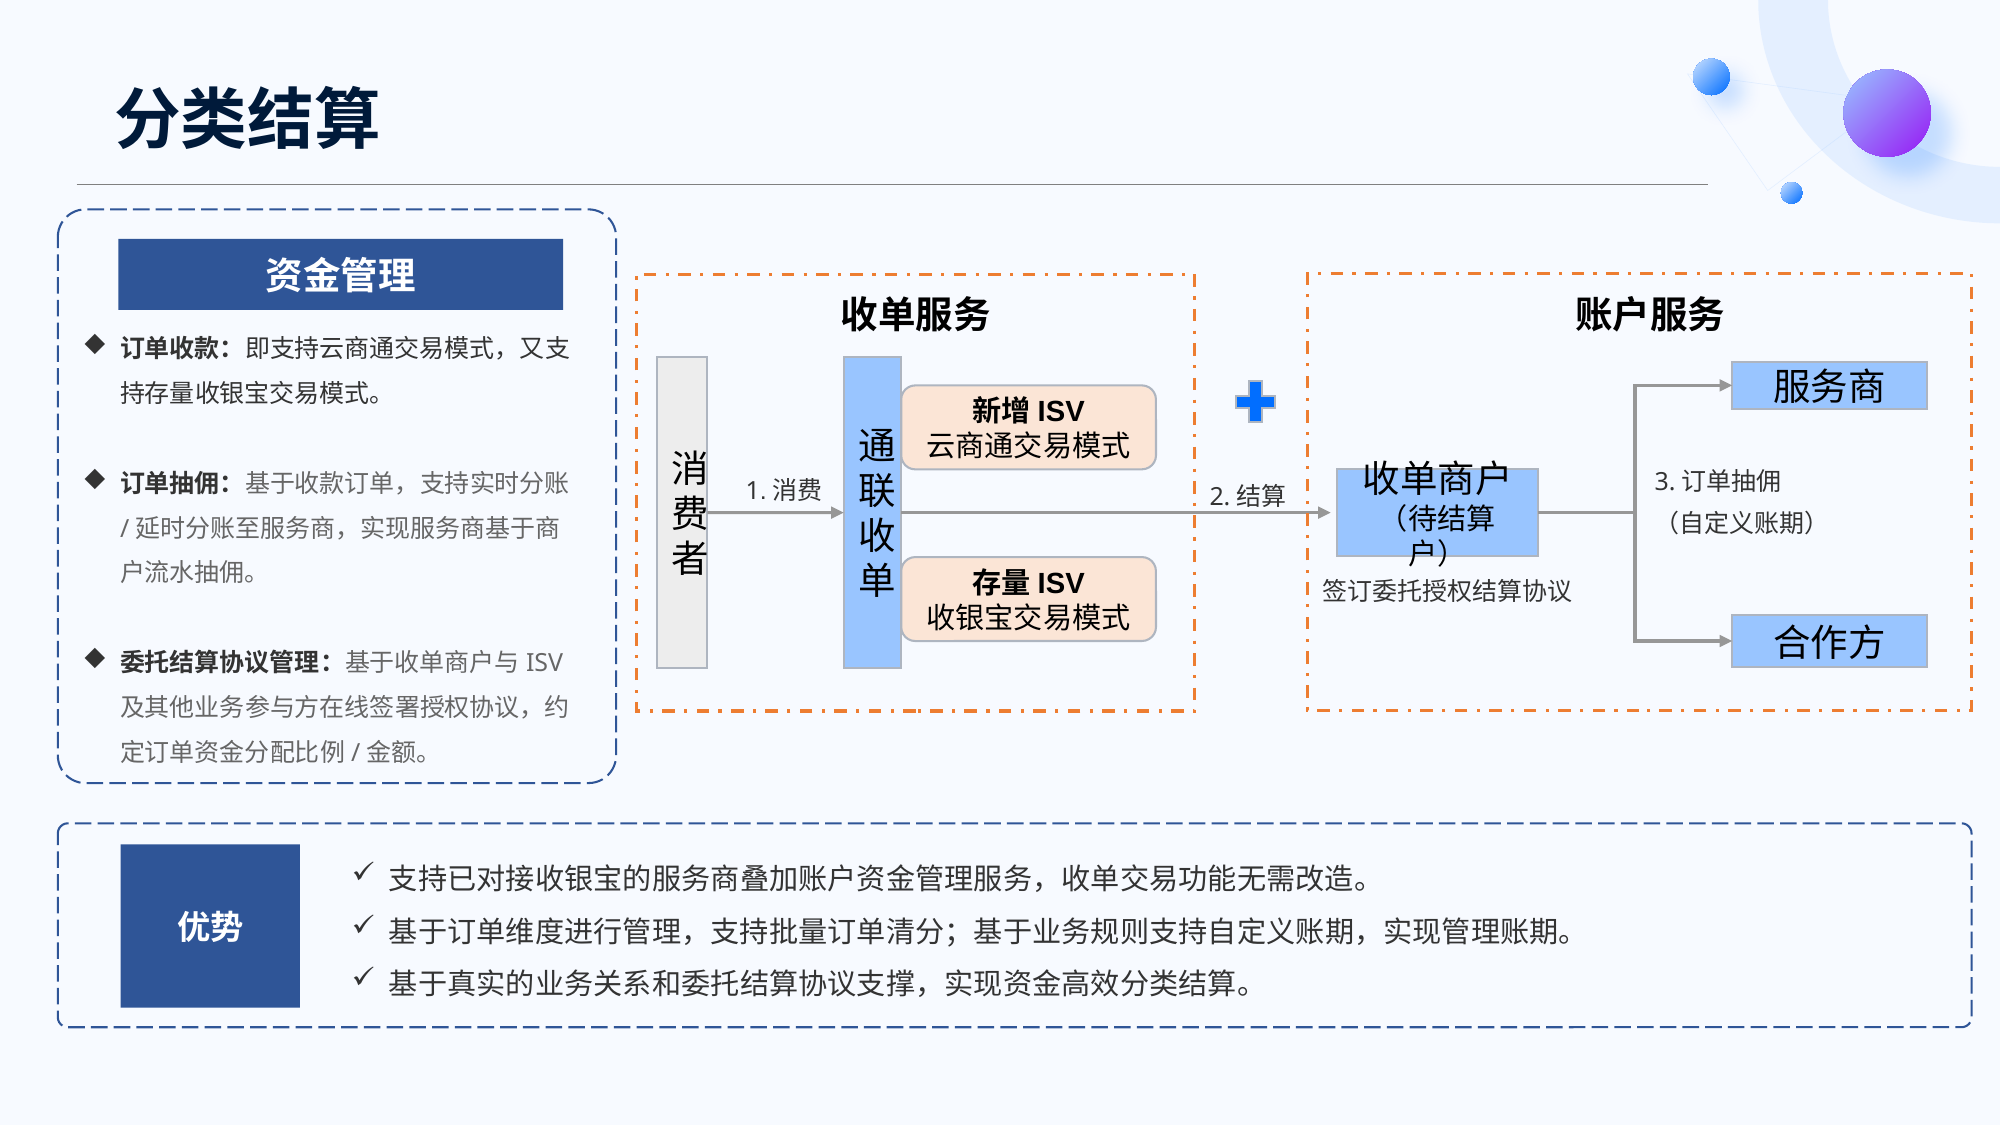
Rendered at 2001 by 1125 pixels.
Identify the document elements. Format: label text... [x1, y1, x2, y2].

text_box 签订委托授权结算协议 [1307, 556, 1537, 615]
text_box 支持已对接收银宝的服务商叠加账户资金管理服务，收单交易功能无需改造。 基于订单维度进行管理，支持批量订单清分；基于业务规则支持自定义账期，实现管理账期。 基于真实的业务关系和委托结算协议支撑，实现资金高效分类结算。 [336, 835, 1780, 1010]
text_box 2.结算 [1195, 461, 1307, 507]
text_box 账户服务 [1520, 285, 1780, 343]
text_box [1537, 512, 1733, 642]
text_box [636, 273, 1196, 712]
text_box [1537, 385, 1733, 512]
text_box [56, 822, 1973, 1029]
title 分类结算 [114, 59, 928, 158]
text_box [1235, 380, 1276, 423]
text_box 收单服务 [785, 285, 1046, 343]
text_box [1306, 273, 1973, 711]
text_box [56, 208, 618, 785]
